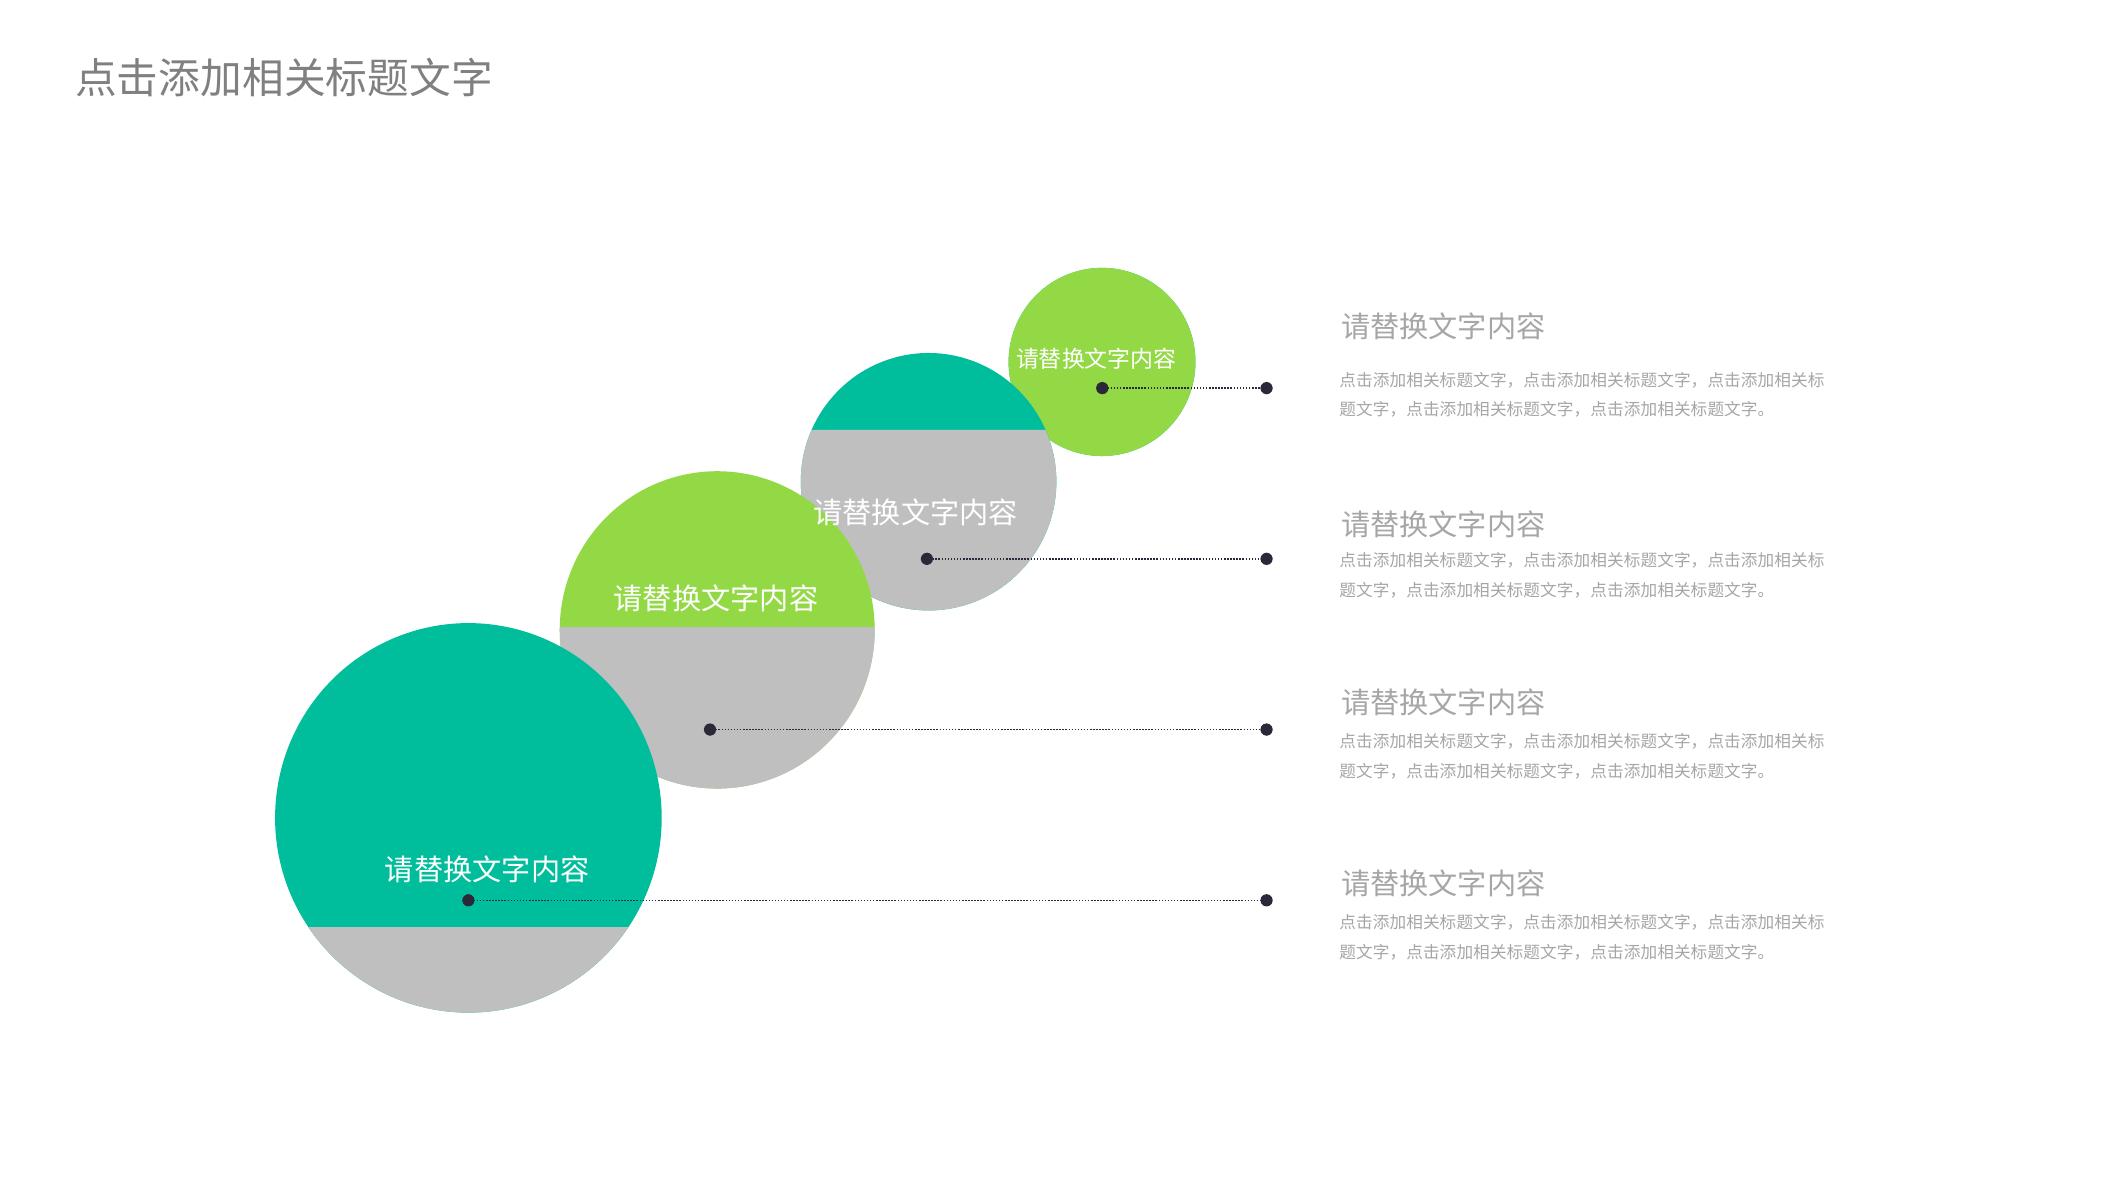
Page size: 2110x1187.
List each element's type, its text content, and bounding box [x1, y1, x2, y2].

text_box 请替换文字内容 [1325, 283, 1724, 352]
text_box [275, 623, 662, 927]
text_box 点击添加相关标题文字，点击添加相关标题文字，点击添加相关标题文字，点击添加相关标题文字，点击添加相关标题文字。 [1325, 895, 1846, 969]
text_box 请替换文字内容 [1325, 839, 1724, 908]
text_box [308, 927, 629, 1013]
text_box 请替换文字内容 [370, 837, 604, 893]
text_box 点击添加相关标题文字，点击添加相关标题文字，点击添加相关标题文字，点击添加相关标题文字，点击添加相关标题文字。 [1325, 352, 1846, 427]
text_box 请替换文字内容 [1001, 337, 1192, 379]
text_box 点击添加相关标题文字，点击添加相关标题文字，点击添加相关标题文字，点击添加相关标题文字，点击添加相关标题文字。 [1325, 714, 1846, 789]
text_box [559, 471, 875, 627]
text_box 请替换文字内容 [1325, 659, 1724, 728]
text_box [800, 429, 1057, 611]
text_box [559, 627, 875, 789]
text_box 请替换文字内容 [798, 480, 1032, 537]
text_box [1010, 267, 1196, 457]
text_box 点击添加相关标题文字 [59, 44, 563, 107]
text_box [811, 352, 1046, 429]
text_box 请替换文字内容 [599, 566, 833, 623]
text_box 请替换文字内容 [1325, 480, 1724, 550]
text_box 点击添加相关标题文字，点击添加相关标题文字，点击添加相关标题文字，点击添加相关标题文字，点击添加相关标题文字。 [1325, 533, 1846, 608]
